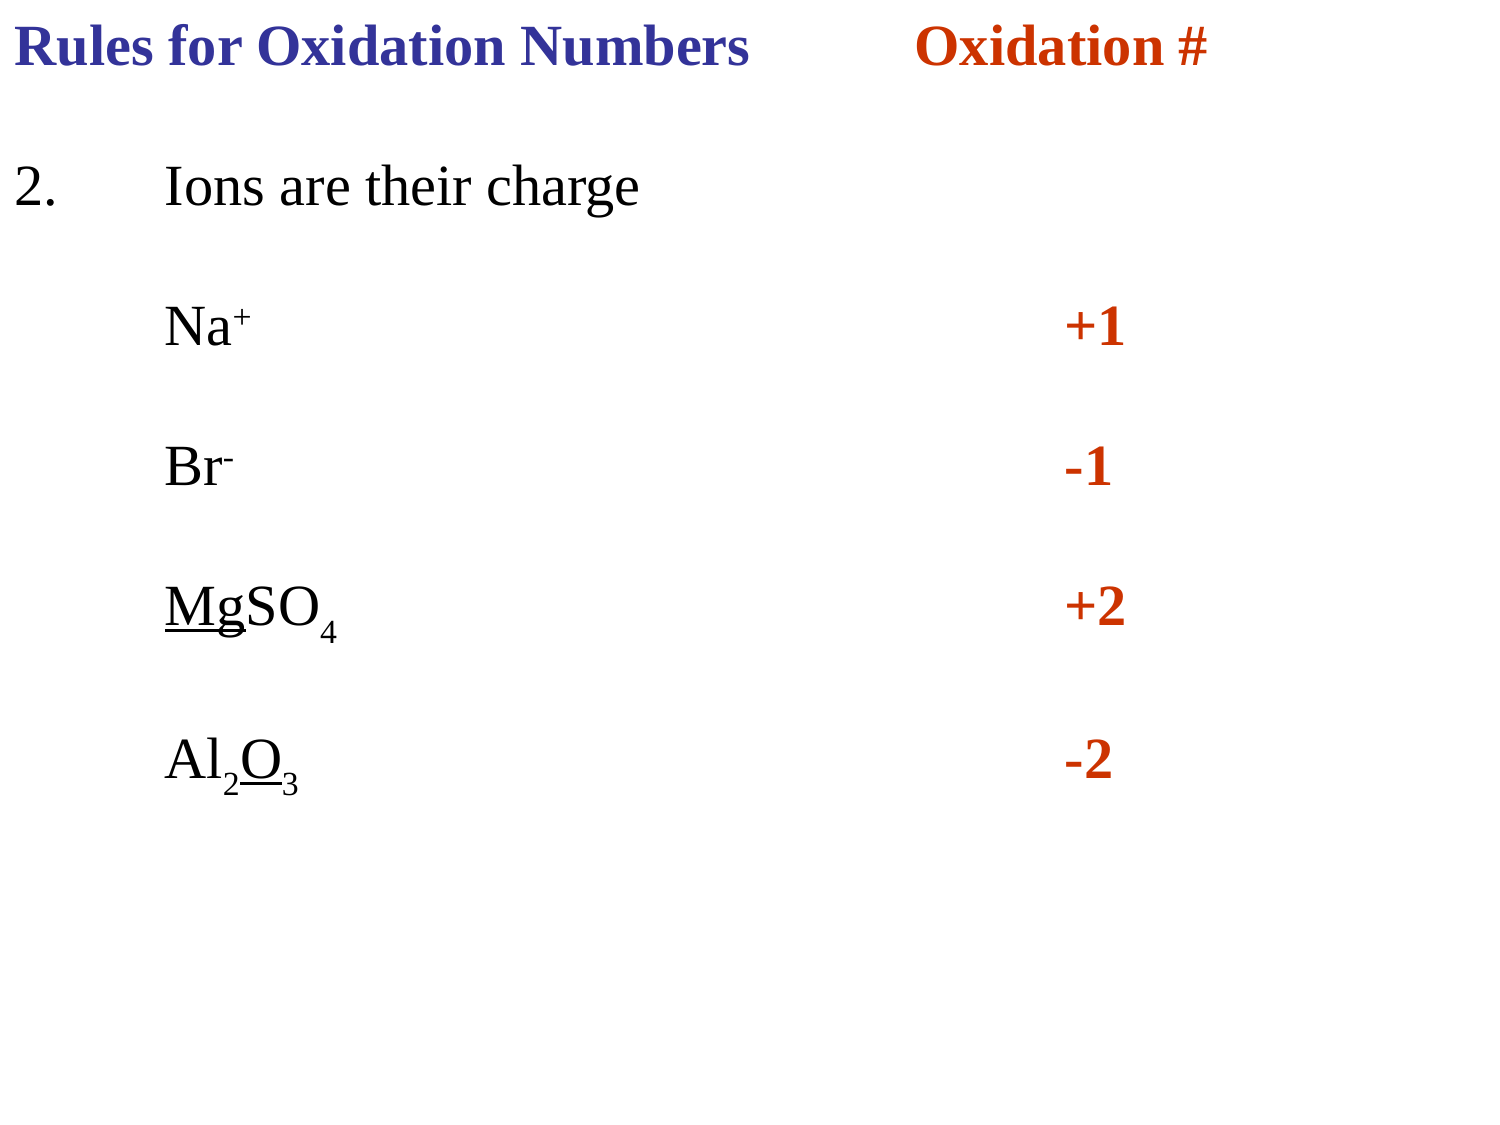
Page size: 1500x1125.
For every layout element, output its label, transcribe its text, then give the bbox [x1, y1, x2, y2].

text_box Rules for Oxidation Numbers Oxidation # 2. Ions are their charge Na+ +1 Br- -1 MgSO4 +2 Al2O3 -2 [0, 0, 1500, 810]
